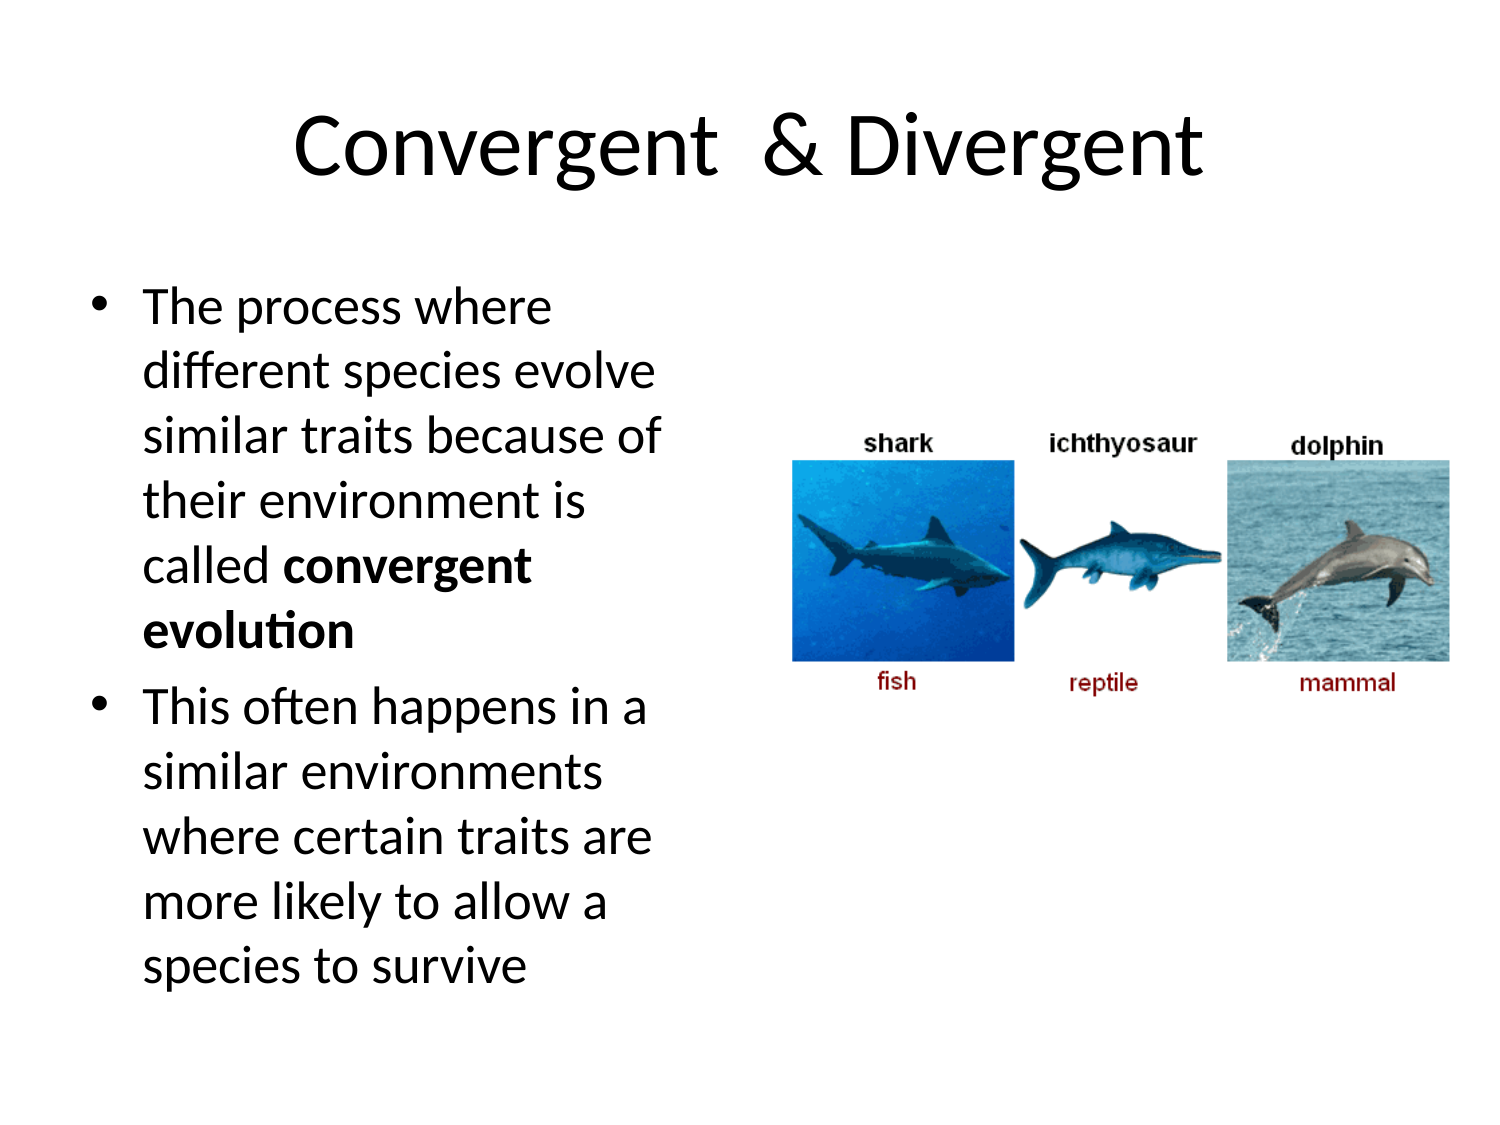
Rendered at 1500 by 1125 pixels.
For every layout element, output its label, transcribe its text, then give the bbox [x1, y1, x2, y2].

title Convergent & Divergent [75, 45, 1425, 233]
picture [787, 412, 1455, 710]
list The process where different species evolve similar traits because of their environment is called convergent evolution This often happens in a similar environments where certain traits are more likely to allow a species to survive [75, 262, 738, 1005]
